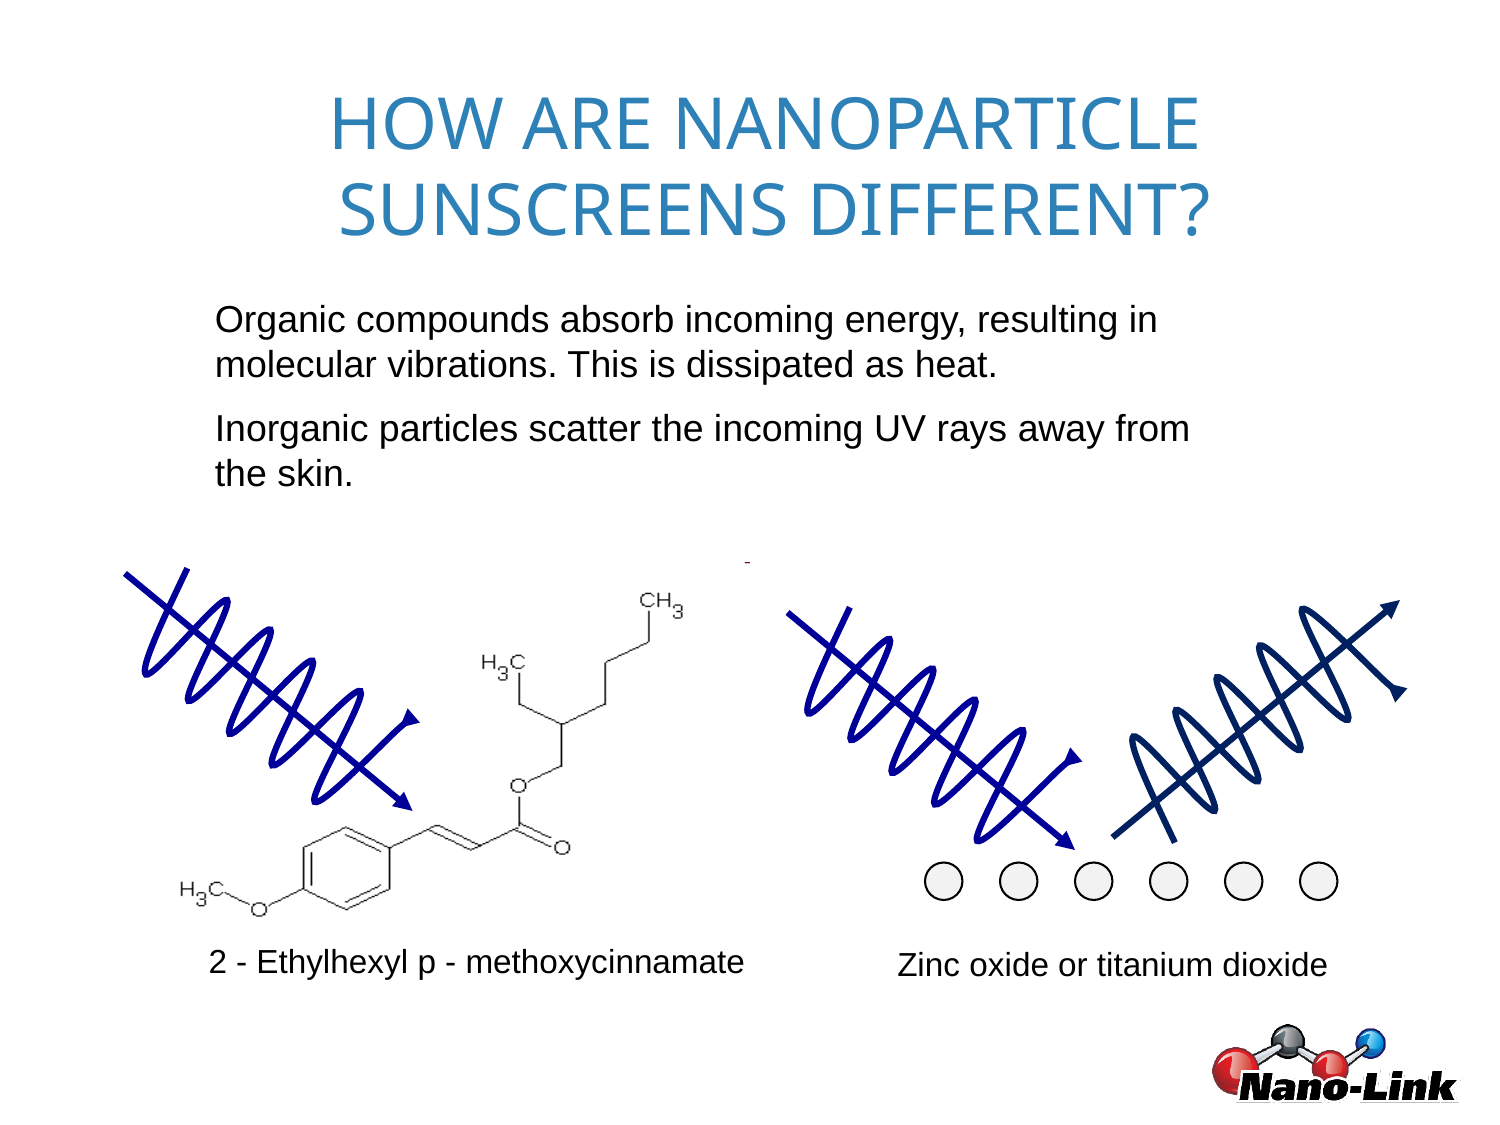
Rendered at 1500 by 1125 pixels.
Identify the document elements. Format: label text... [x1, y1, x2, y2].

text_box Organic compounds absorb incoming energy, resulting in molecular vibrations. This is dissipated as heat. Inorganic particles scatter the incoming UV rays away from the skin. [199, 287, 1263, 501]
picture [124, 562, 751, 949]
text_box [1112, 599, 1401, 838]
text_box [924, 862, 1338, 901]
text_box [124, 573, 413, 812]
text_box Zinc oxide or titanium dioxide [882, 936, 1400, 991]
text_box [787, 612, 1076, 851]
text_box HOW ARE NANOPARTICLE SUNSCREENS DIFFERENT? [99, 70, 1450, 258]
picture [1212, 1024, 1463, 1103]
text_box 2 - Ethylhexyl p - methoxycinnamate [193, 932, 763, 988]
